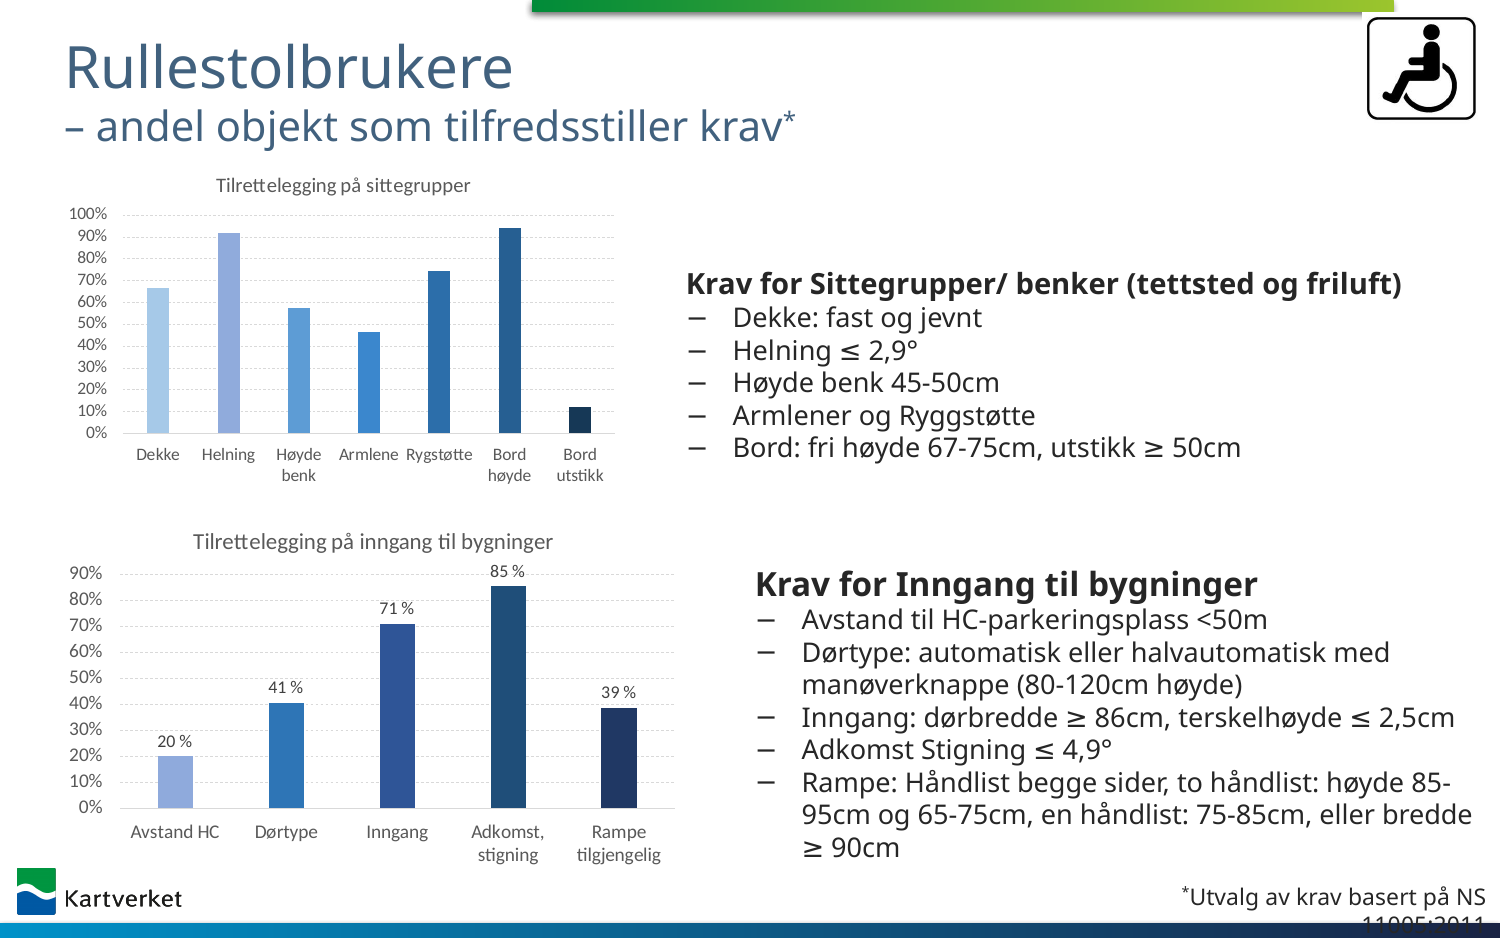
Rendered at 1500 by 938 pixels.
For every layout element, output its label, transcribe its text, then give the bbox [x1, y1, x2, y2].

text_box Krav for Inngang til bygninger Avstand til HC-parkeringsplass <50m Dørtype: automatisk eller halvautomatisk med manøverknappe (80-120cm høyde) Inngang: dørbredde ≥ 86cm, terskelhøyde ≤ 2,5cm Adkomst Stigning ≤ 4,9° Rampe: Håndlist begge sider, to håndlist: høyde 85-95cm og 65-75cm, en håndlist: 75-85cm, eller bredde ≥ 90cm [740, 555, 1491, 870]
picture [62, 166, 625, 492]
text_box Rullestolbrukere – andel objekt som tilfredsstiller krav* [49, 25, 1431, 158]
picture [62, 520, 685, 874]
text_box *Utvalg av krav basert på NS 11005:2011 [1068, 873, 1500, 938]
picture [1362, 12, 1481, 126]
text_box Krav for Sittegrupper/ benker (tettsted og friluft) Dekke: fast og jevnt Helning ≤ 2,9° Høyde benk 45-50cm Armlener og Ryggstøtte Bord: fri høyde 67-75cm, utstikk ≥ 50cm [670, 258, 1418, 471]
